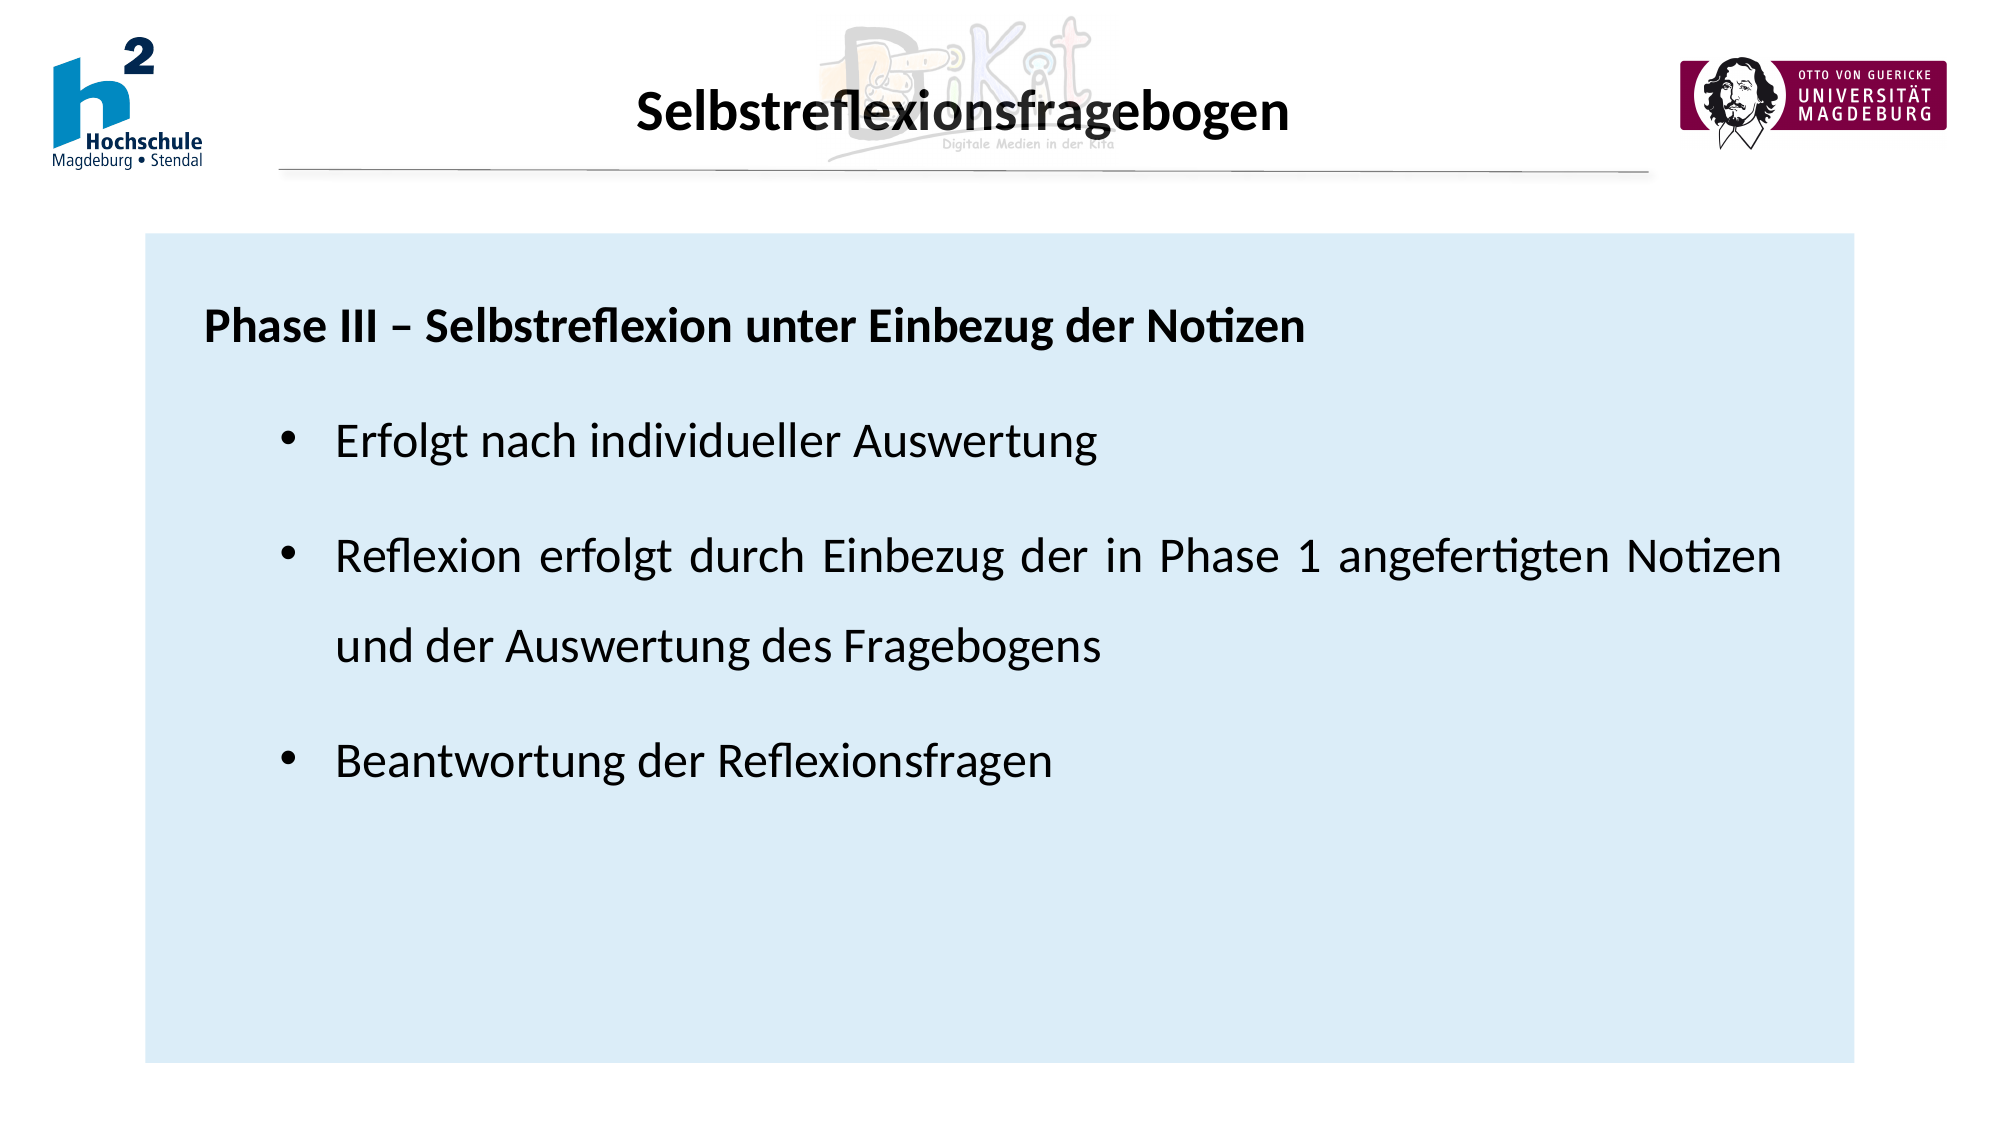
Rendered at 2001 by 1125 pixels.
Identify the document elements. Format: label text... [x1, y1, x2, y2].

text_box Selbstreflexionsfragebogen [278, 65, 811, 150]
picture [53, 37, 202, 170]
picture [1680, 57, 1947, 150]
text_box [142, 233, 1868, 1063]
text_box Selbstreflexionsfragebogen [1122, 65, 1649, 150]
picture [816, 14, 1119, 170]
